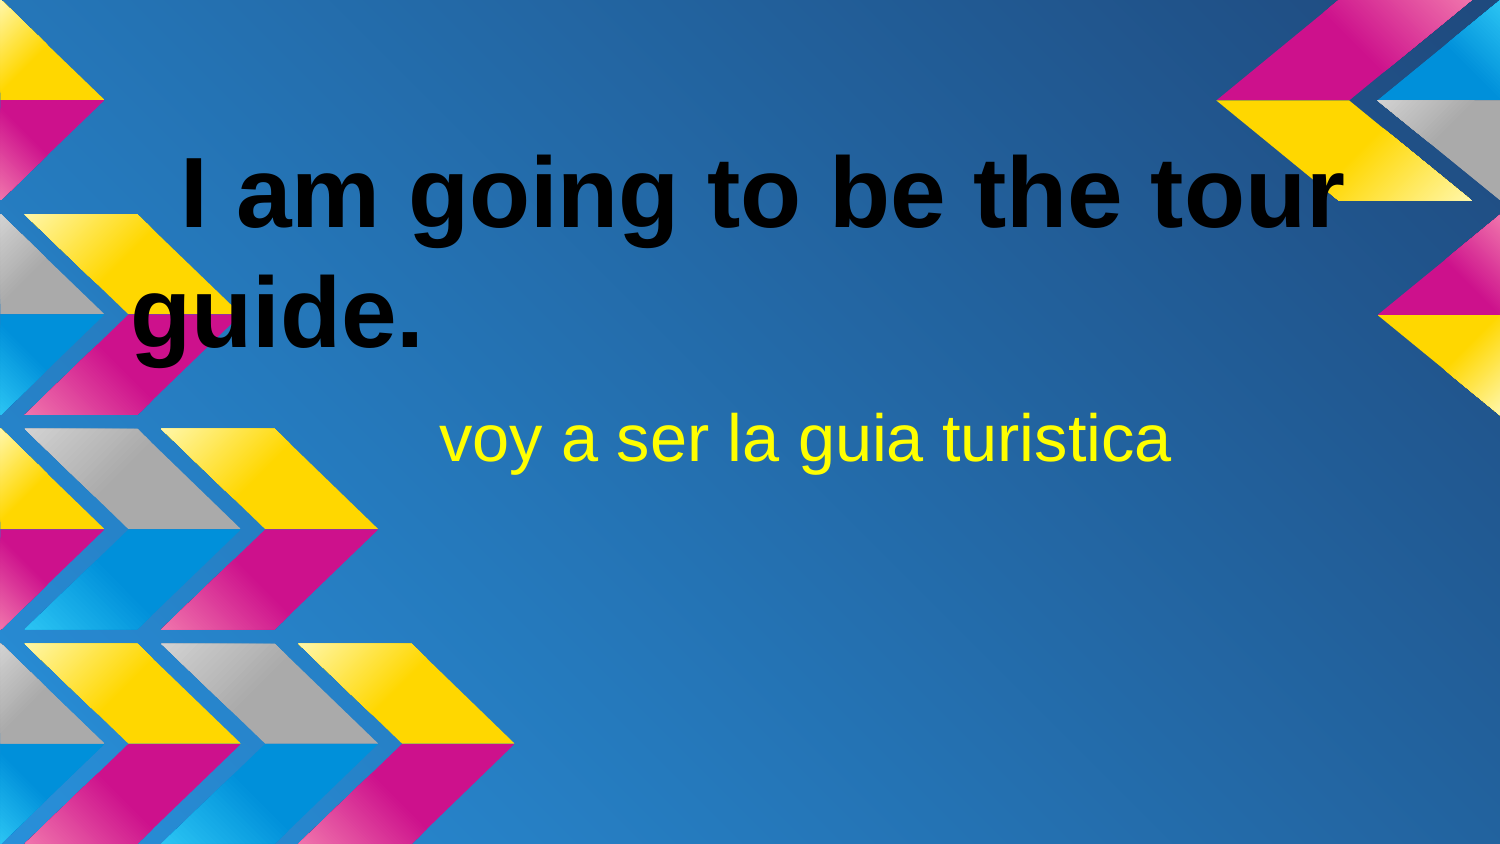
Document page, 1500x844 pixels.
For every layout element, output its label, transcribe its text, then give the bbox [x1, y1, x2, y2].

title I am going to be the tour guide. [115, 129, 1378, 382]
subtitle voy a ser la guia turistica [424, 380, 1500, 786]
